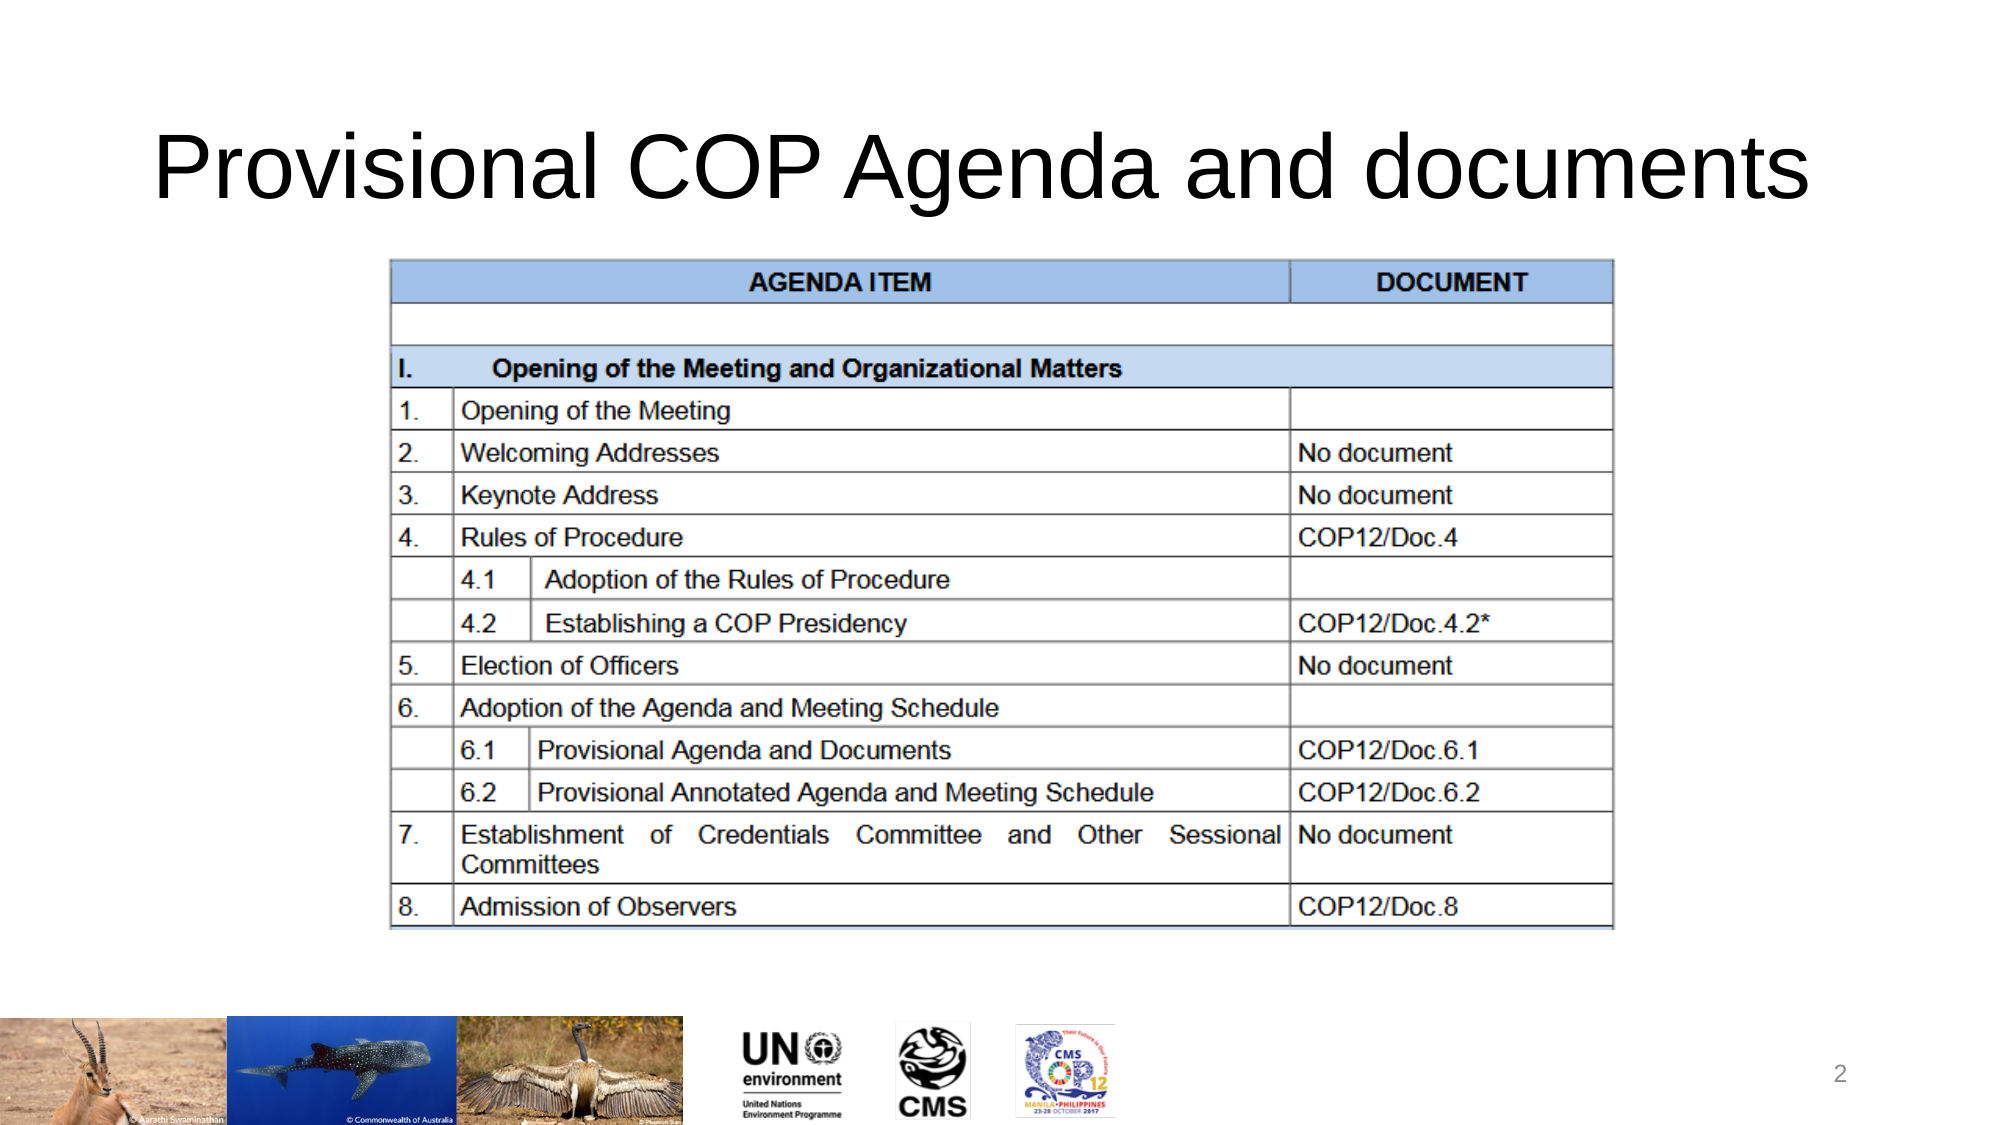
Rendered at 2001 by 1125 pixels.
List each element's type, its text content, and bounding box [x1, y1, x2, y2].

slide_number 2 [1412, 1042, 1863, 1103]
picture [0, 1016, 683, 1125]
picture [725, 1013, 1115, 1125]
title Provisional COP Agenda and documents [137, 59, 1863, 278]
picture [372, 254, 1628, 930]
